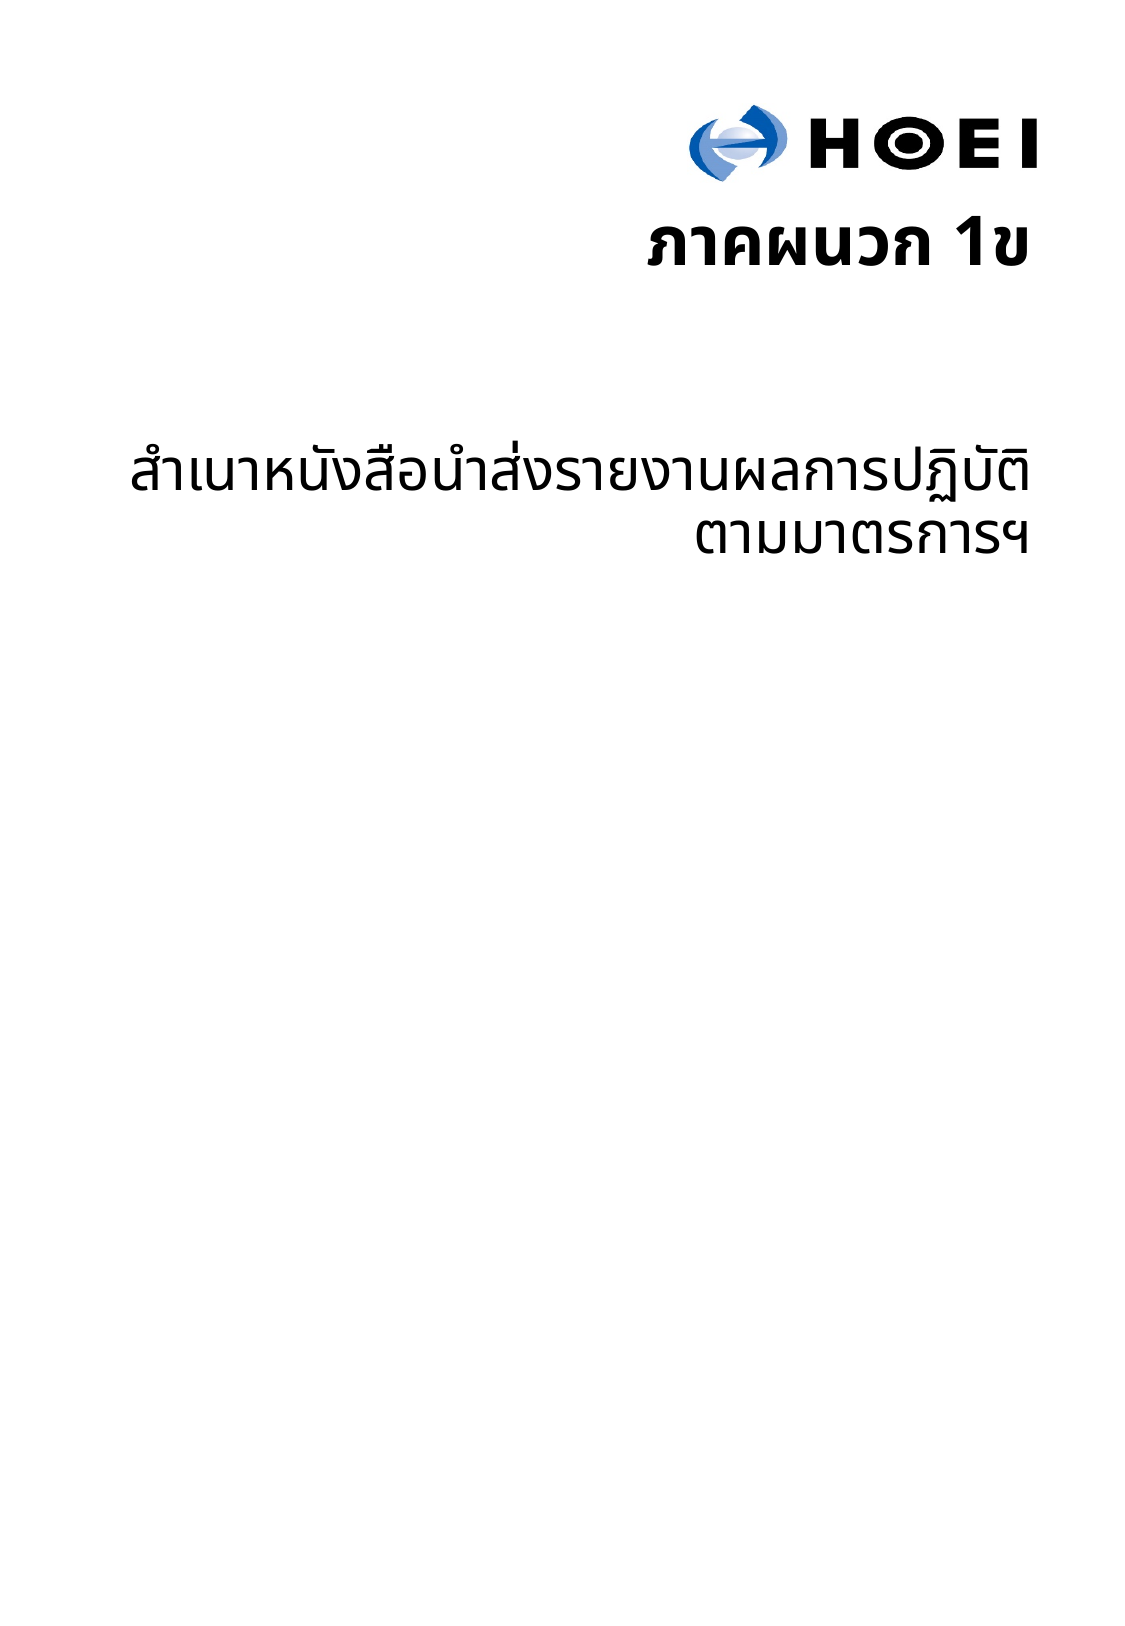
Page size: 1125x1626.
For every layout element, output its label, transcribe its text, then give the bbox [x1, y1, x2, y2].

picture [687, 103, 1038, 183]
list สำเนาหนังสือนำส่งรายงานผลการปฏิบัติตามมาตรการฯ [77, 432, 1048, 1464]
title ภาคผนวก 1ข [77, 86, 1048, 401]
